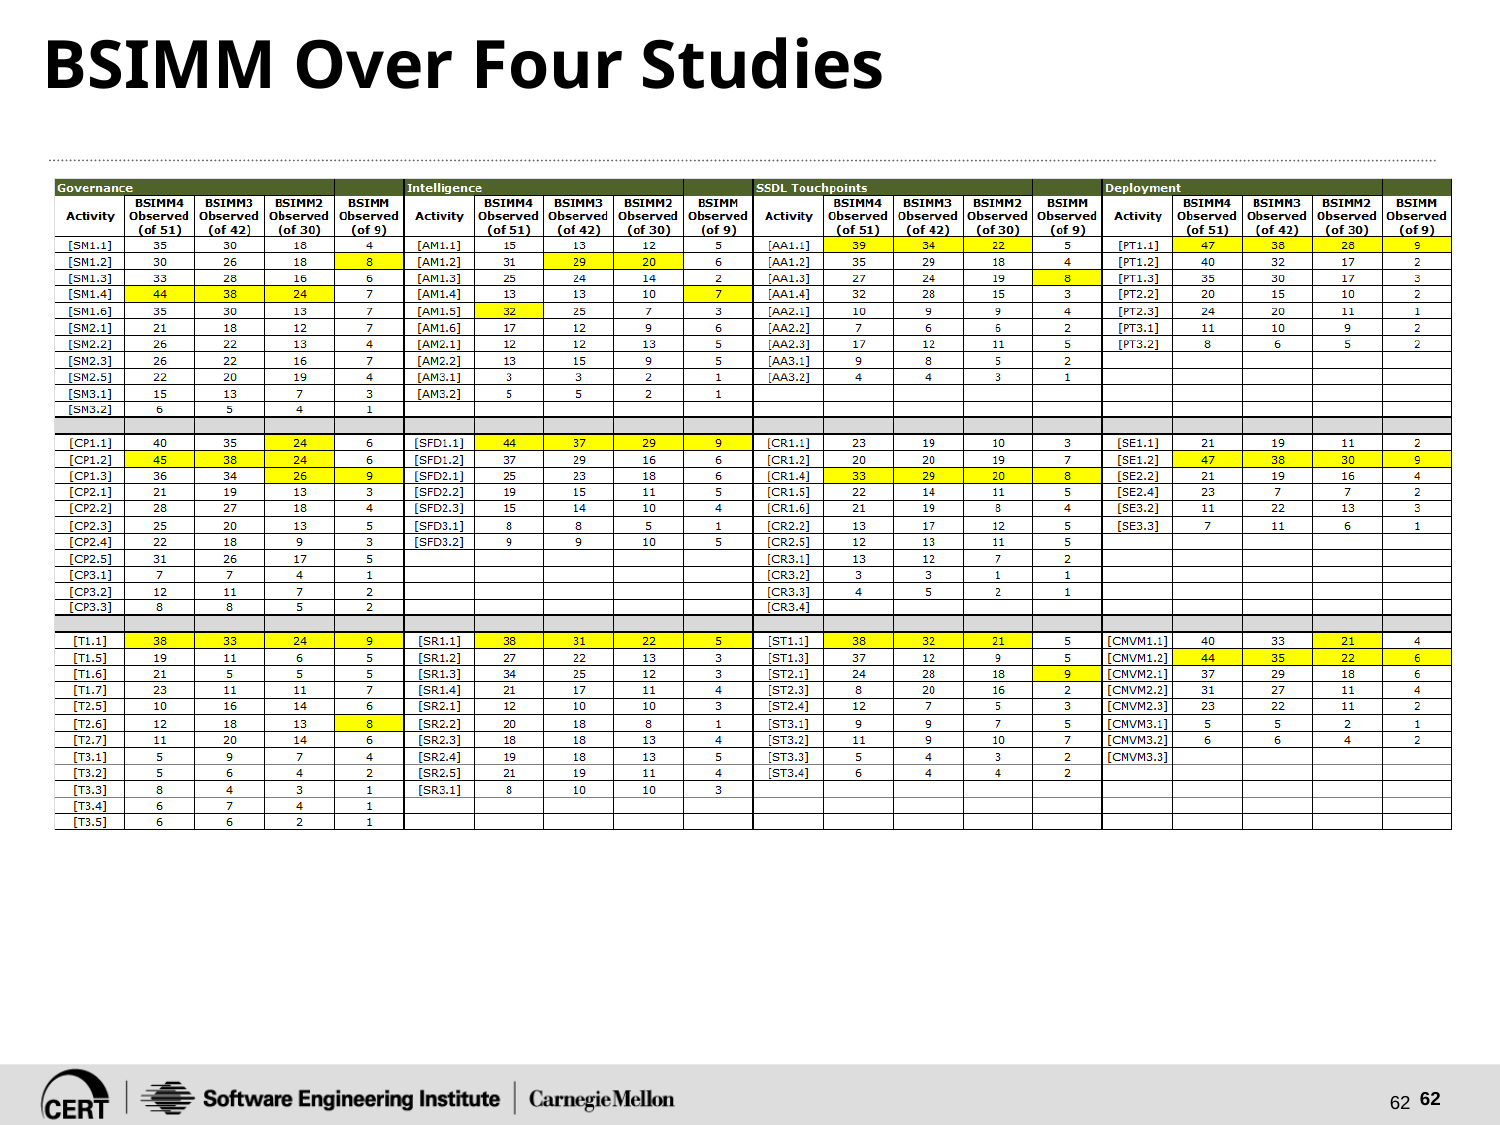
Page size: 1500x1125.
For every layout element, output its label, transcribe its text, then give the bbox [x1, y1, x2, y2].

picture [24, 1065, 688, 1125]
picture [54, 177, 1452, 830]
title BSIMM Over Four Studies [42, 37, 1434, 155]
slide_number 62 [1374, 1083, 1500, 1114]
